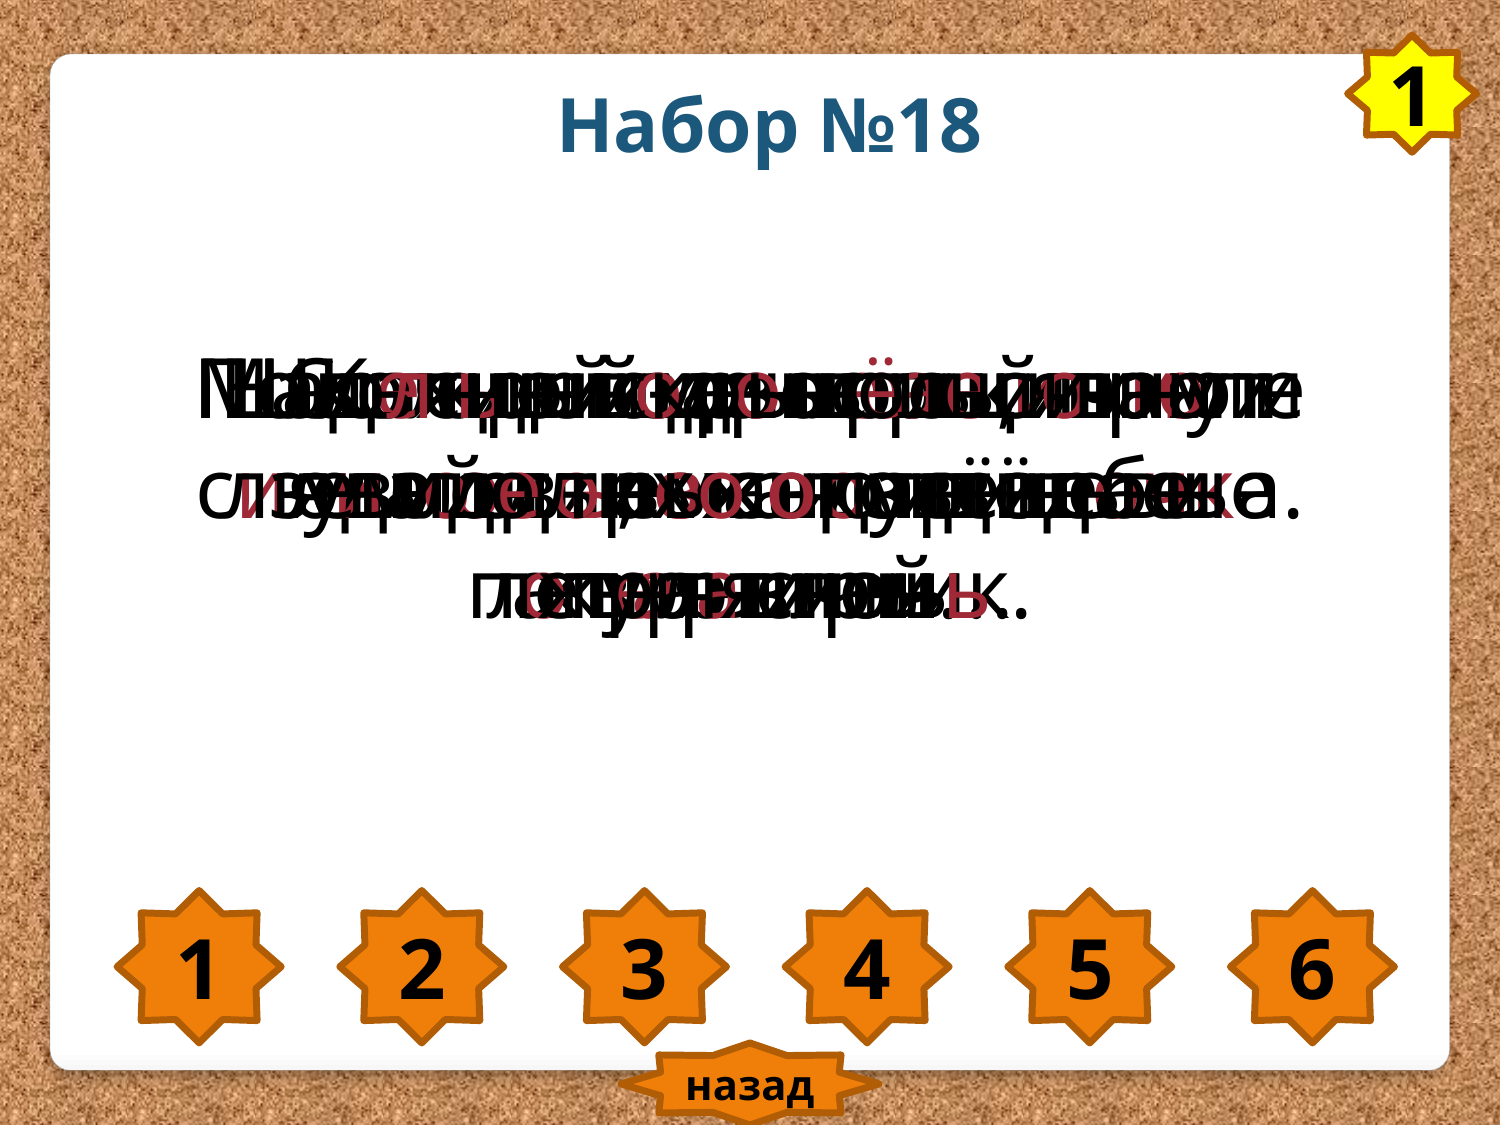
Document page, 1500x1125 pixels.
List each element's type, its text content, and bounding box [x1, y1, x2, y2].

picture [0, 0, 1500, 1125]
text_box 3 [558, 887, 730, 1047]
text_box 1 [1344, 31, 1481, 156]
text_box 6 [1226, 887, 1398, 1047]
text_box Солнце скрылось, и на землю тихо опустилась летняя ночь. [163, 328, 1336, 643]
text_box 2 [336, 887, 508, 1047]
text_box назад [617, 1039, 883, 1125]
text_box 1 [113, 887, 285, 1047]
text_box Набор №18 [541, 70, 998, 176]
text_box 4 [781, 887, 953, 1047]
text_box 5 [1004, 887, 1176, 1047]
